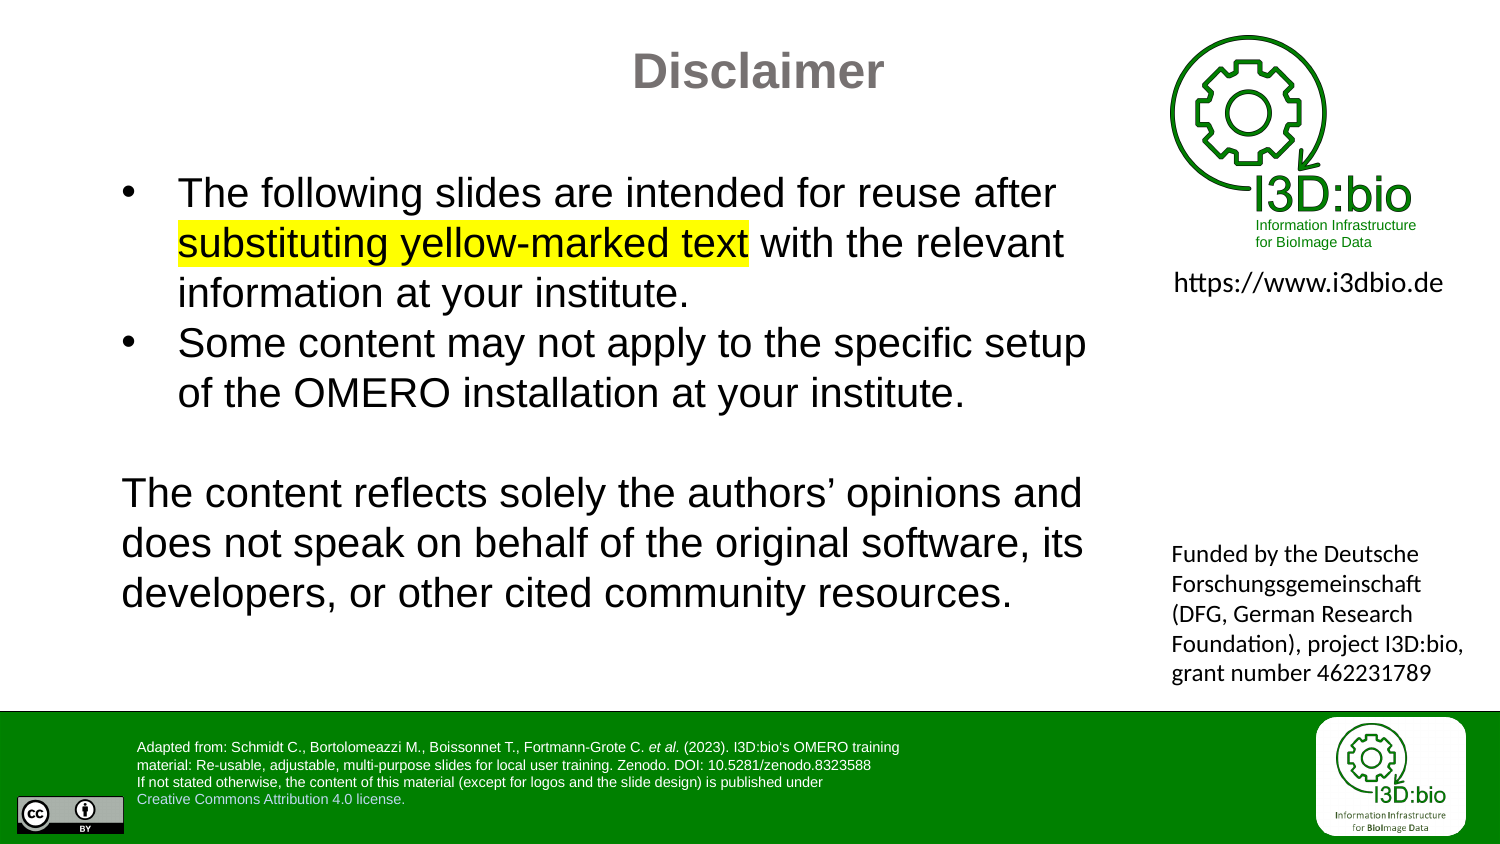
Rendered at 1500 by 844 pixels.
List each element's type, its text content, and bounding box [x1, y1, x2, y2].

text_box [1170, 35, 1449, 259]
text_box Disclaimer [178, 38, 1170, 234]
text_box https://www.i3dbio.de [1158, 255, 1460, 306]
text_box The following slides are intended for reuse after substituting yellow-marked text with the relevant information at your institute. Some content may not apply to the specific setup of the OMERO installation at your institute. The content reflects solely the authors’ opinions and does not speak on behalf of the original software, its developers, or other cited community resources. [106, 158, 1104, 624]
text_box Funded by the Deutsche Forschungsgemeinschaft (DFG, German Research Foundation), project I3D:bio, grant number 462231789 [1156, 529, 1483, 695]
picture [1316, 717, 1466, 840]
picture [17, 796, 124, 834]
